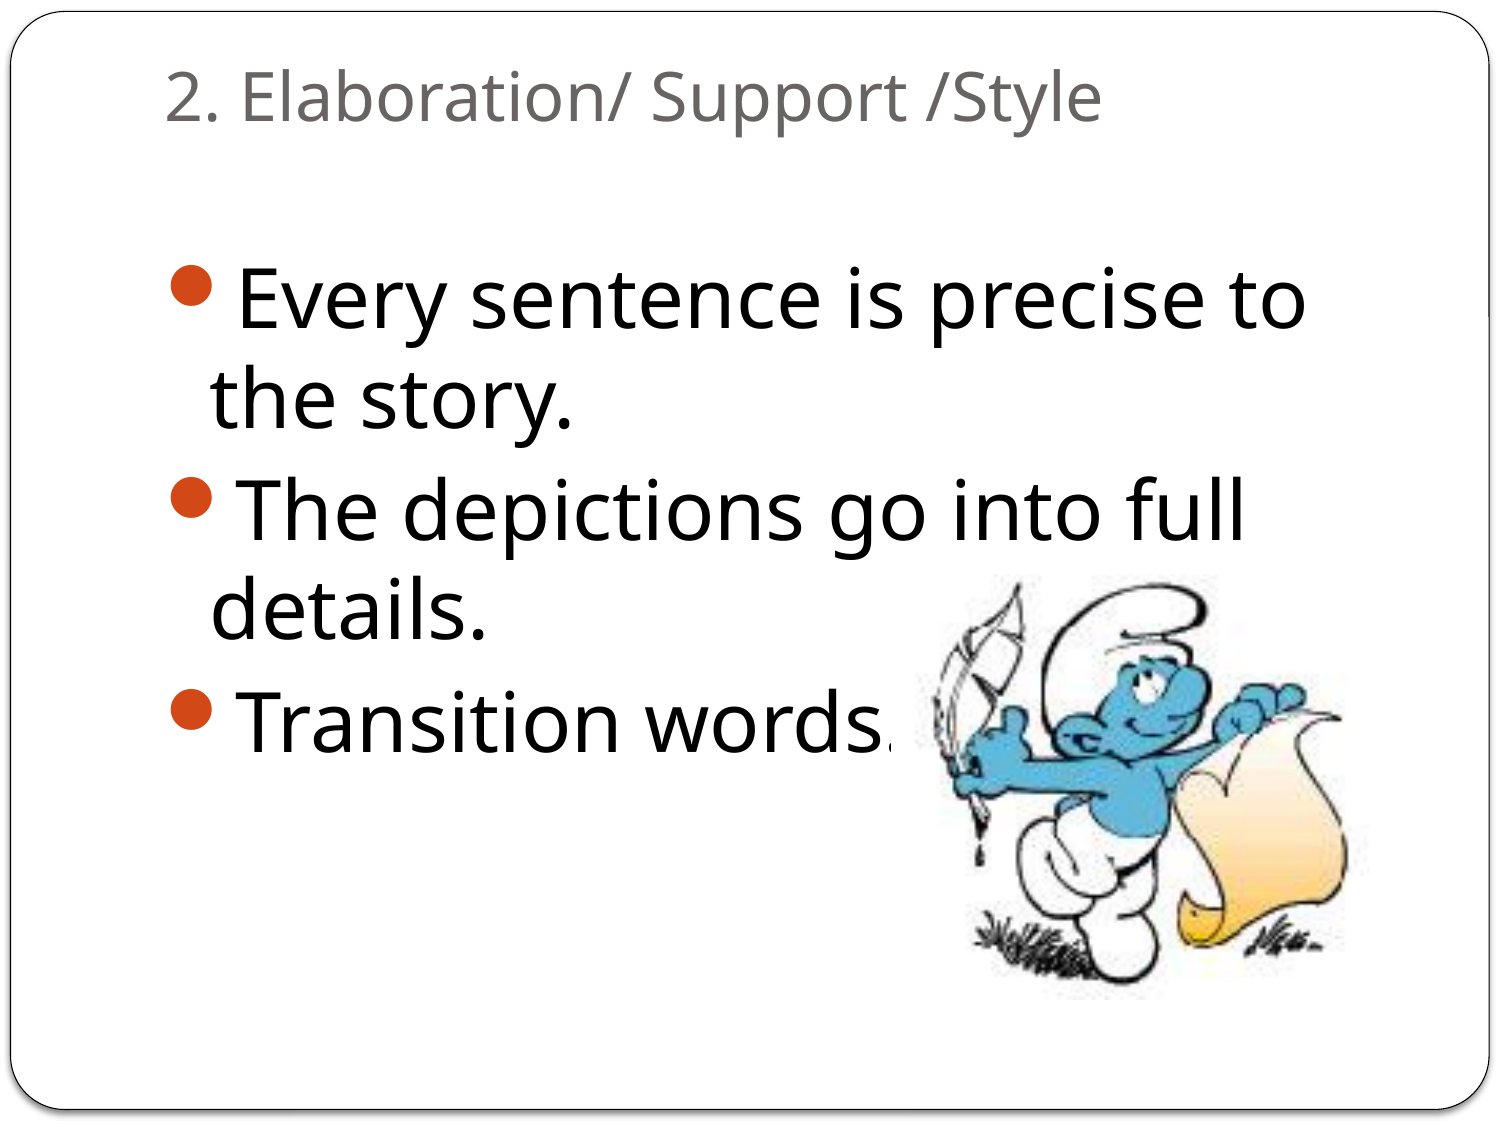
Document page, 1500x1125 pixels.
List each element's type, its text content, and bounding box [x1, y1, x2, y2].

picture [891, 574, 1393, 1000]
title 2. Elaboration/ Support /Style [150, 45, 1425, 233]
list Every sentence is precise to the story. The depictions go into full details. Transition words. [150, 237, 1425, 988]
